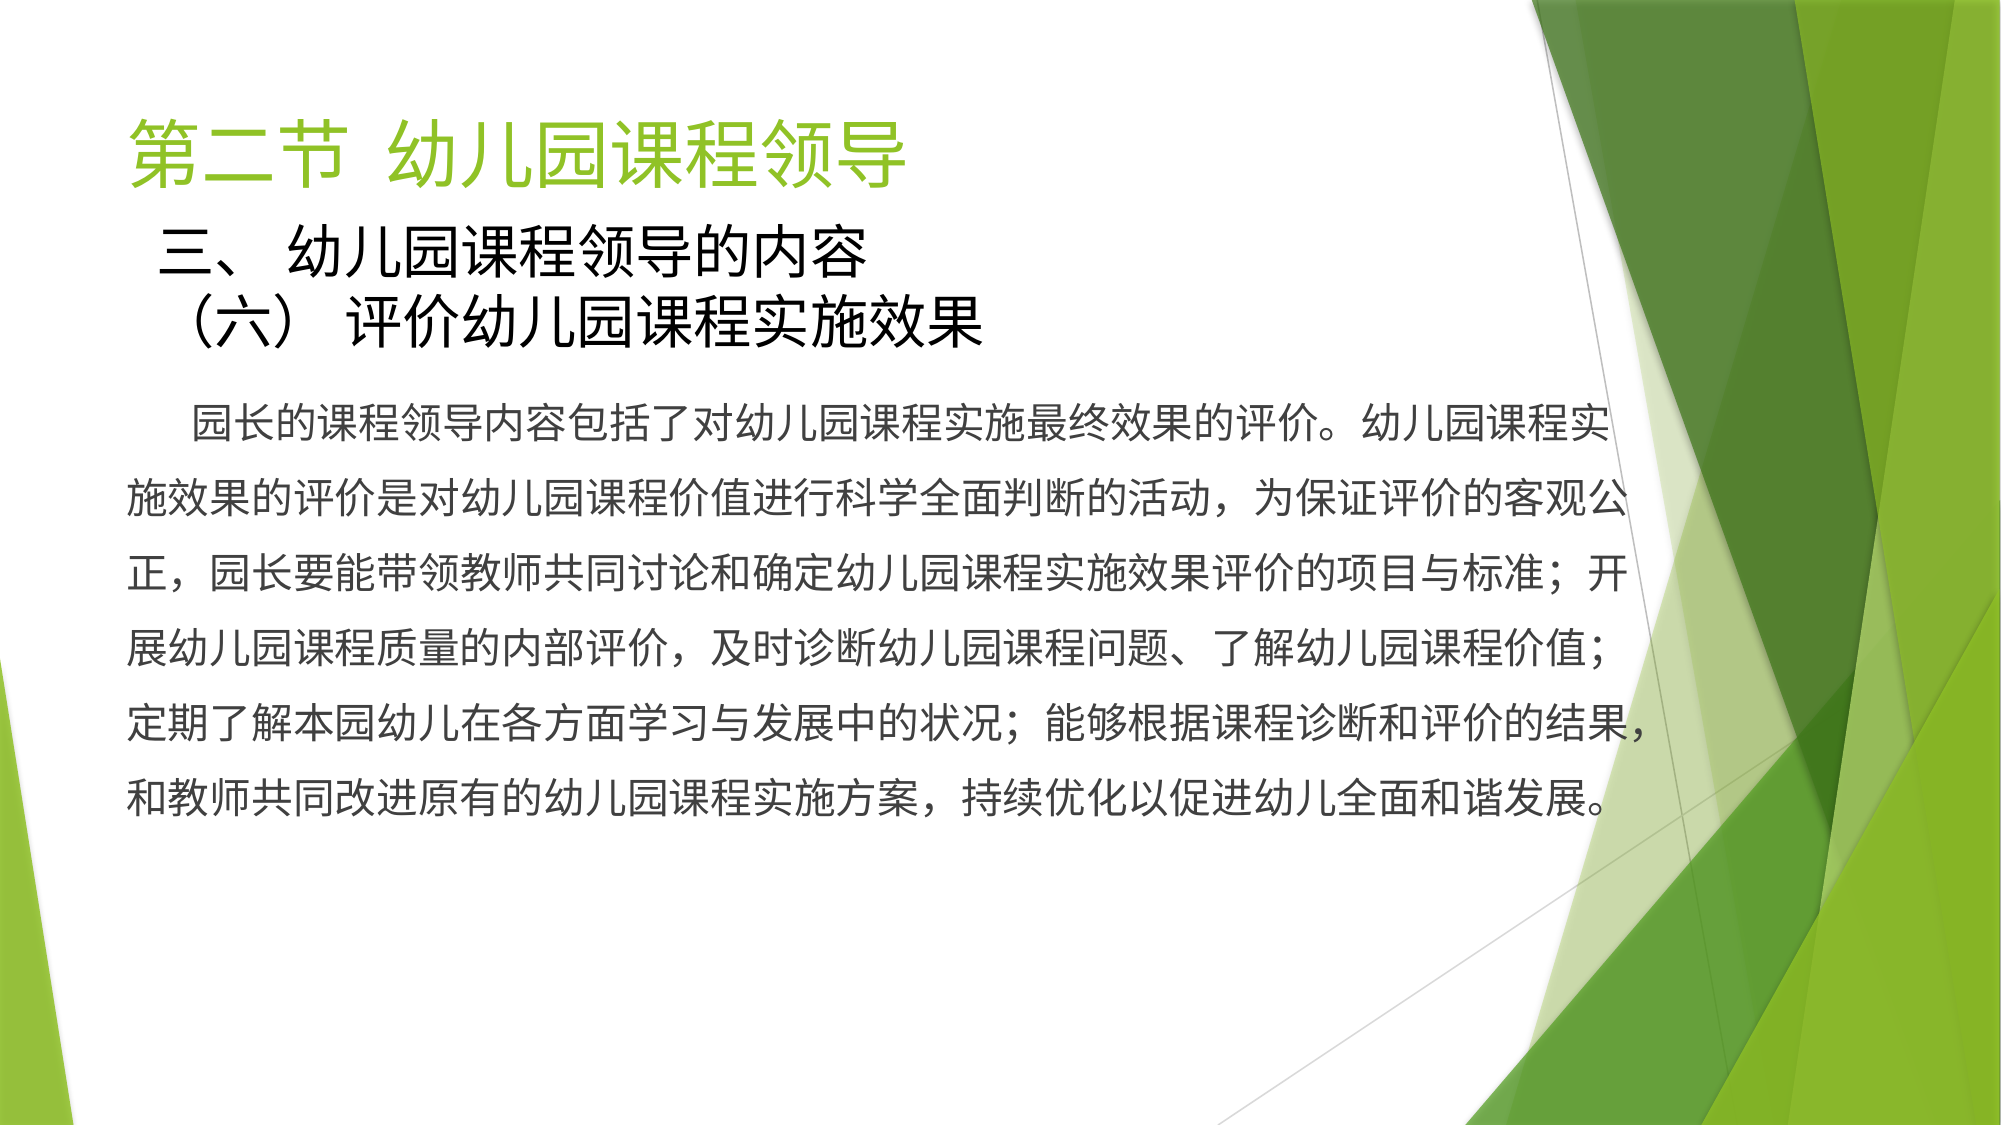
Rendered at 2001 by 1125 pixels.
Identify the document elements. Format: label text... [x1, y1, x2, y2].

title 第二节 幼儿园课程领导 [111, 99, 1522, 317]
text_box 三、 幼儿园课程领导的内容 （六） 评价幼儿园课程实施效果 [141, 208, 1451, 363]
list 园长的课程领导内容包括了对幼儿园课程实施最终效果的评价。幼儿园课程实施效果的评价是对幼儿园课程价值进行科学全面判断的活动，为保证评价的客观公正，园长要能带领教师共同讨论和确定幼儿园课程实施效果评价的项目与标准；开展幼儿园课程质量的内部评价，及时诊断幼儿园课程问题、了解幼儿园课程价值；定期了解本园幼儿在各方面学习与发展中的状况；能够根据课程诊断和评价的结果，和教师共同改进原有的幼儿园课程实施方案，持续优化以促进幼儿全面和谐发展。 [111, 364, 1658, 1025]
